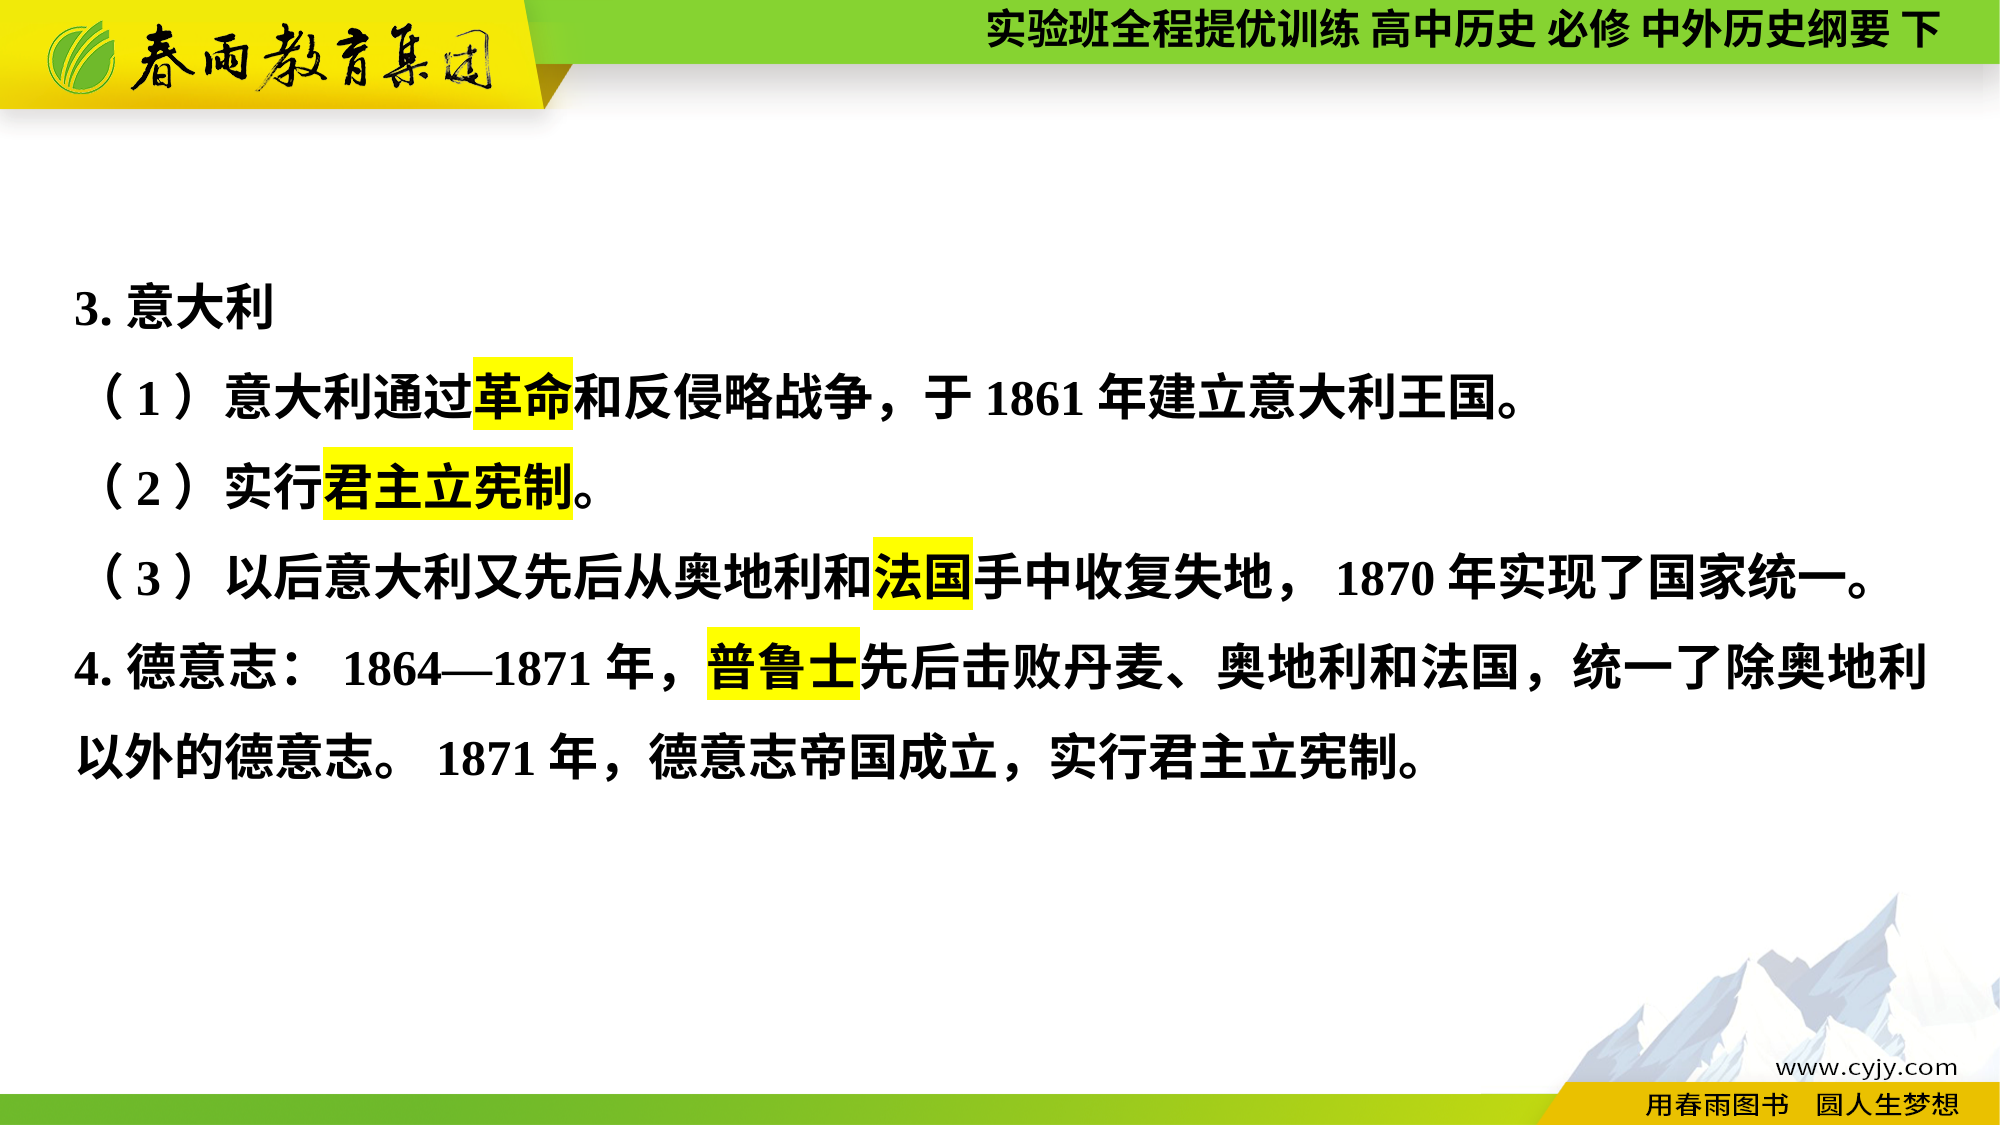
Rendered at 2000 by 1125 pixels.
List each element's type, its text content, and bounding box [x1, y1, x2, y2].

picture [0, 0, 2000, 1125]
list 3.意大利 （1）意大利通过革命和反侵略战争，于1861年建立意大利王国。 （2）实行君主立宪制。 （3）以后意大利又先后从奥地利和法国手中收复失地，1870年实现了国家统一。 4.德意志：1864—1871年，普鲁士先后击败丹麦、奥地利和法国，统一了除奥地利以外的德意志。1871年，德意志帝国成立，实行君主立宪制。 [59, 237, 1944, 787]
